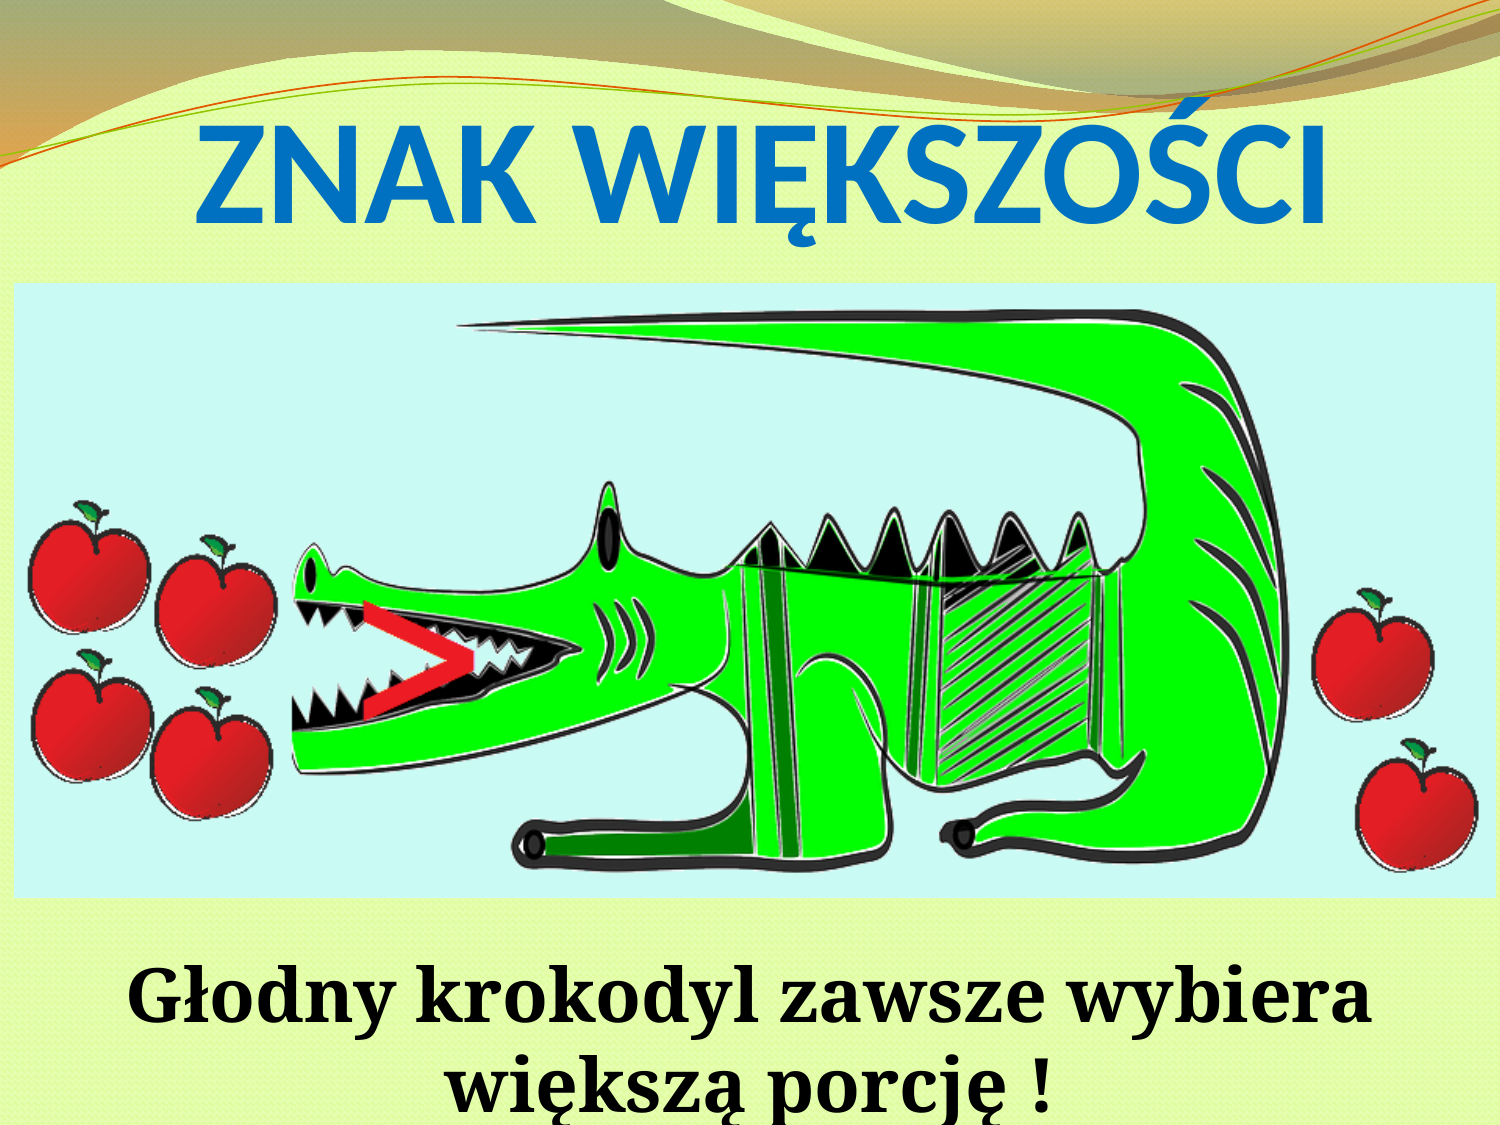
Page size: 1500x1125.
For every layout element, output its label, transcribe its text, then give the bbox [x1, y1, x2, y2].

text_box ZNAK WIĘKSZOŚCI [29, 66, 1500, 262]
list Głodny krokodyl zawsze wybiera większą porcję ! [82, 940, 1420, 1068]
picture [14, 282, 1496, 898]
